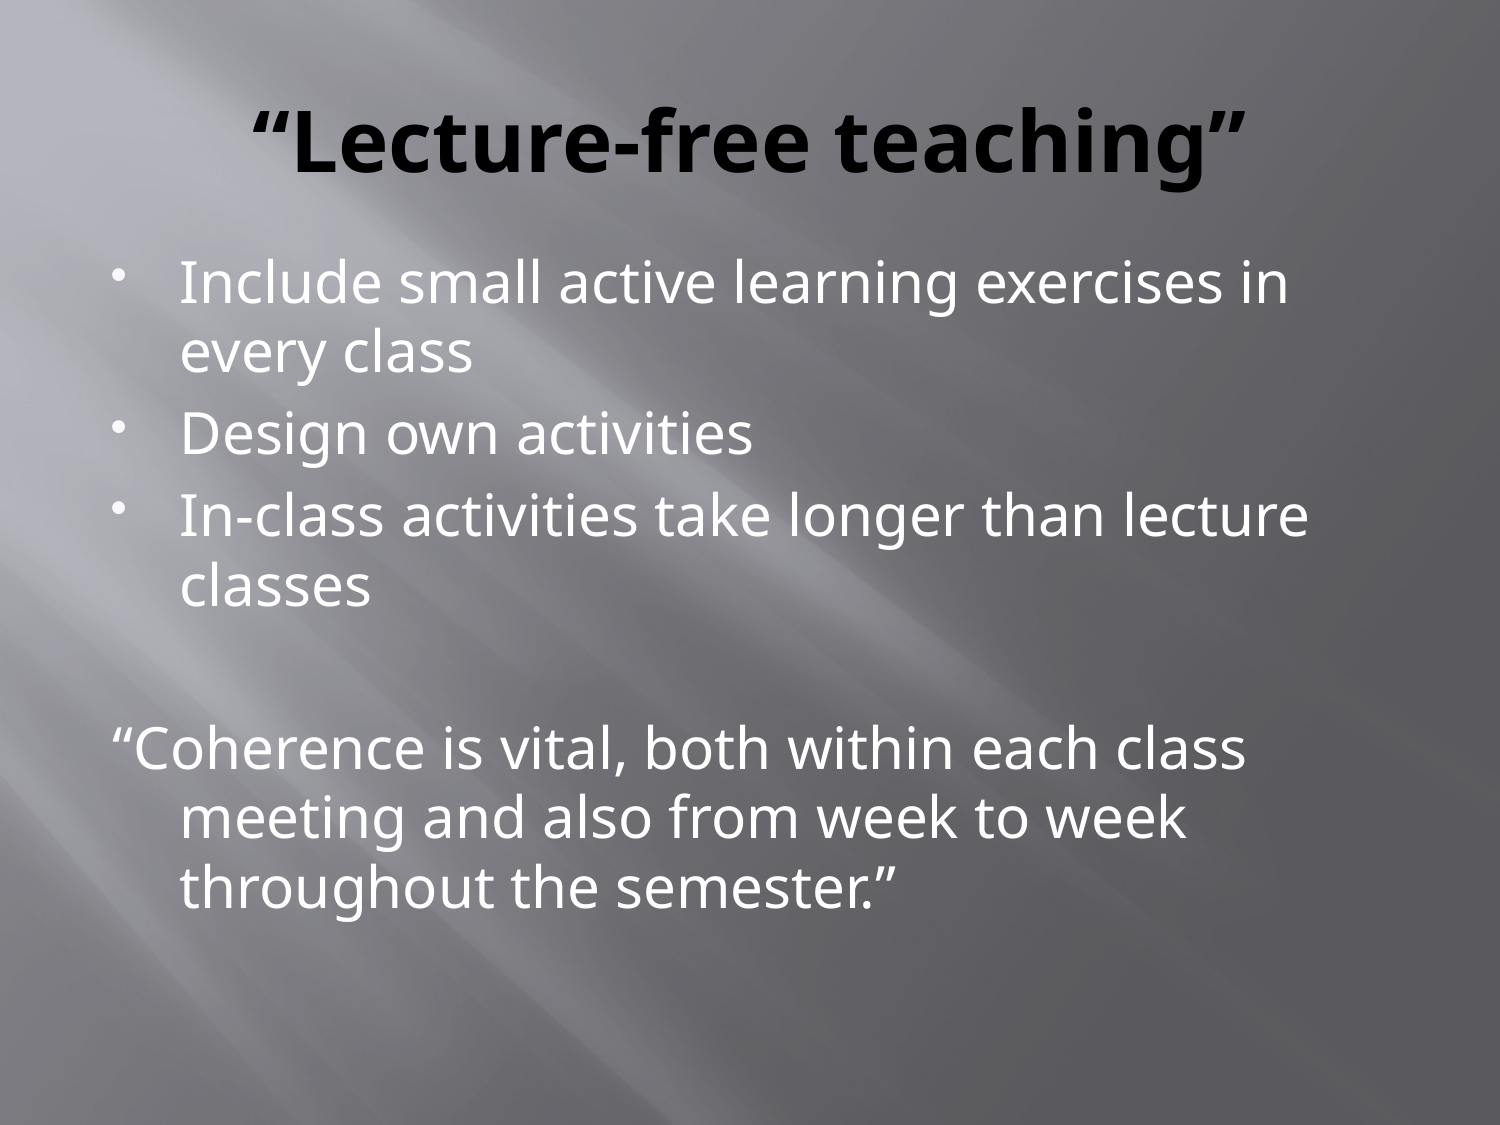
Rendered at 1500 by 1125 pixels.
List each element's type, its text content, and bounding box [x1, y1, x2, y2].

title “Lecture-free teaching” [75, 45, 1425, 233]
list Include small active learning exercises in every class Design own activities In-class activities take longer than lecture classes “Coherence is vital, both within each class meeting and also from week to week throughout the semester.” [75, 237, 1425, 1005]
